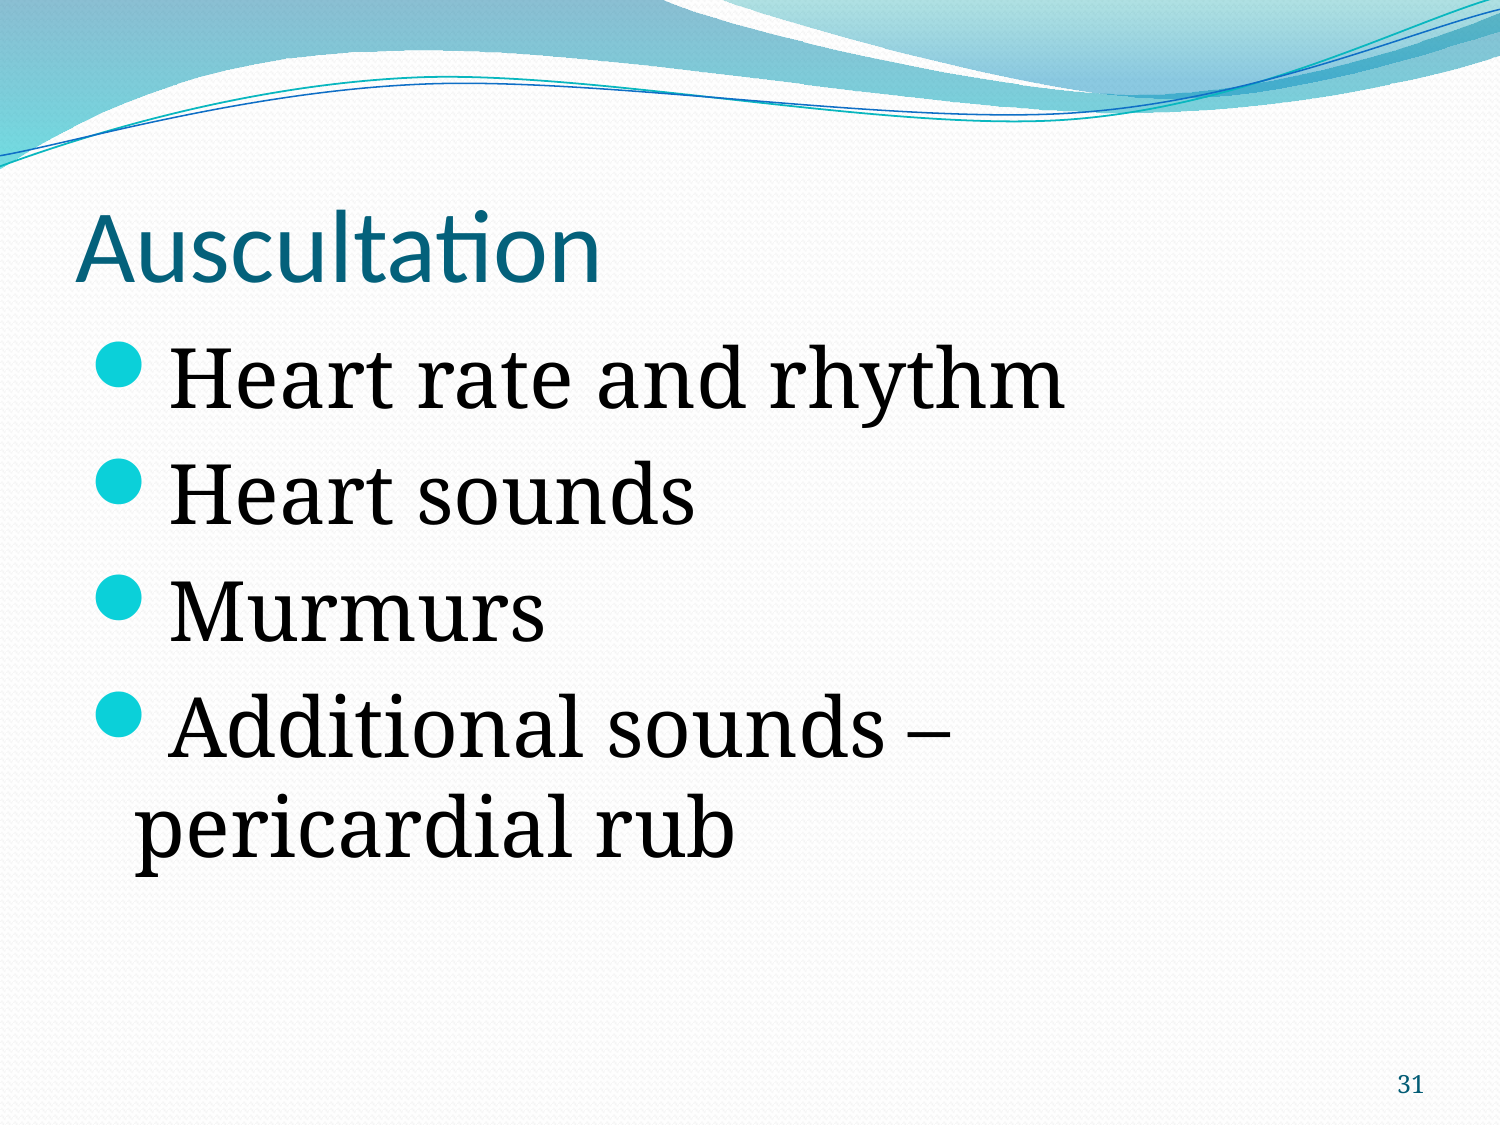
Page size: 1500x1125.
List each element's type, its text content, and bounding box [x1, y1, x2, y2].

slide_number 31 [1299, 1042, 1425, 1103]
list Heart rate and rhythm Heart sounds Murmurs Additional sounds – pericardial rub [75, 317, 1425, 1038]
title Auscultation [75, 115, 1425, 303]
